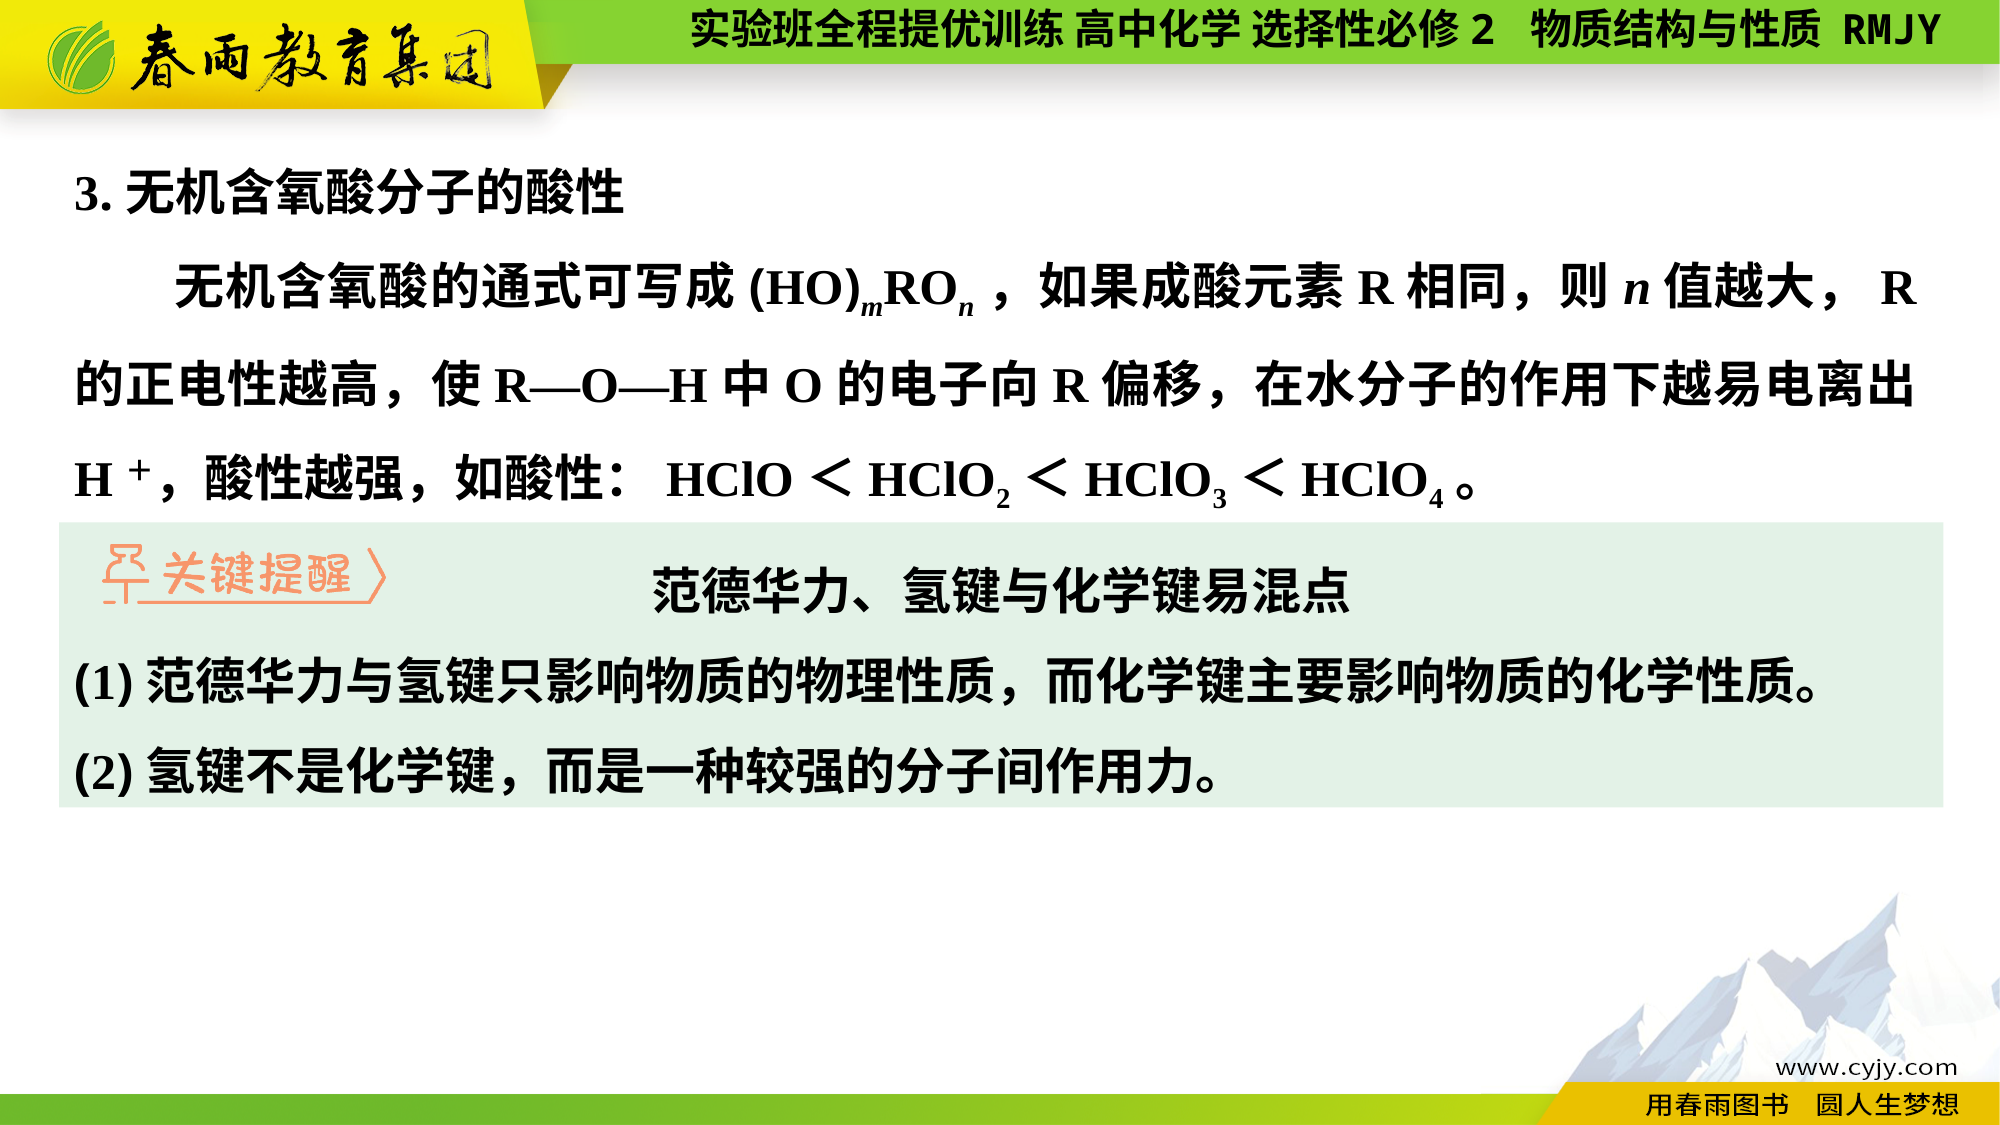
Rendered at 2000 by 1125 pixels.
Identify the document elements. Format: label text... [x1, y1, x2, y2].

list 3.无机含氧酸分子的酸性 无机含氧酸的通式可写成(HO)mROn，如果成酸元素R相同，则n值越大，R的正电性越高，使R—O—H中O的电子向R偏移，在水分子的作用下越易电离出H＋，酸性越强，如酸性：HClO＜HClO2＜HClO3＜HClO4。 [59, 122, 1944, 490]
text_box 范德华力、氢键与化学键易混点 (1)范德华力与氢键只影响物质的物理性质，而化学键主要影响物质的化学性质。 (2)氢键不是化学键，而是一种较强的分子间作用力。 [59, 522, 1944, 808]
picture [0, 0, 2000, 1125]
